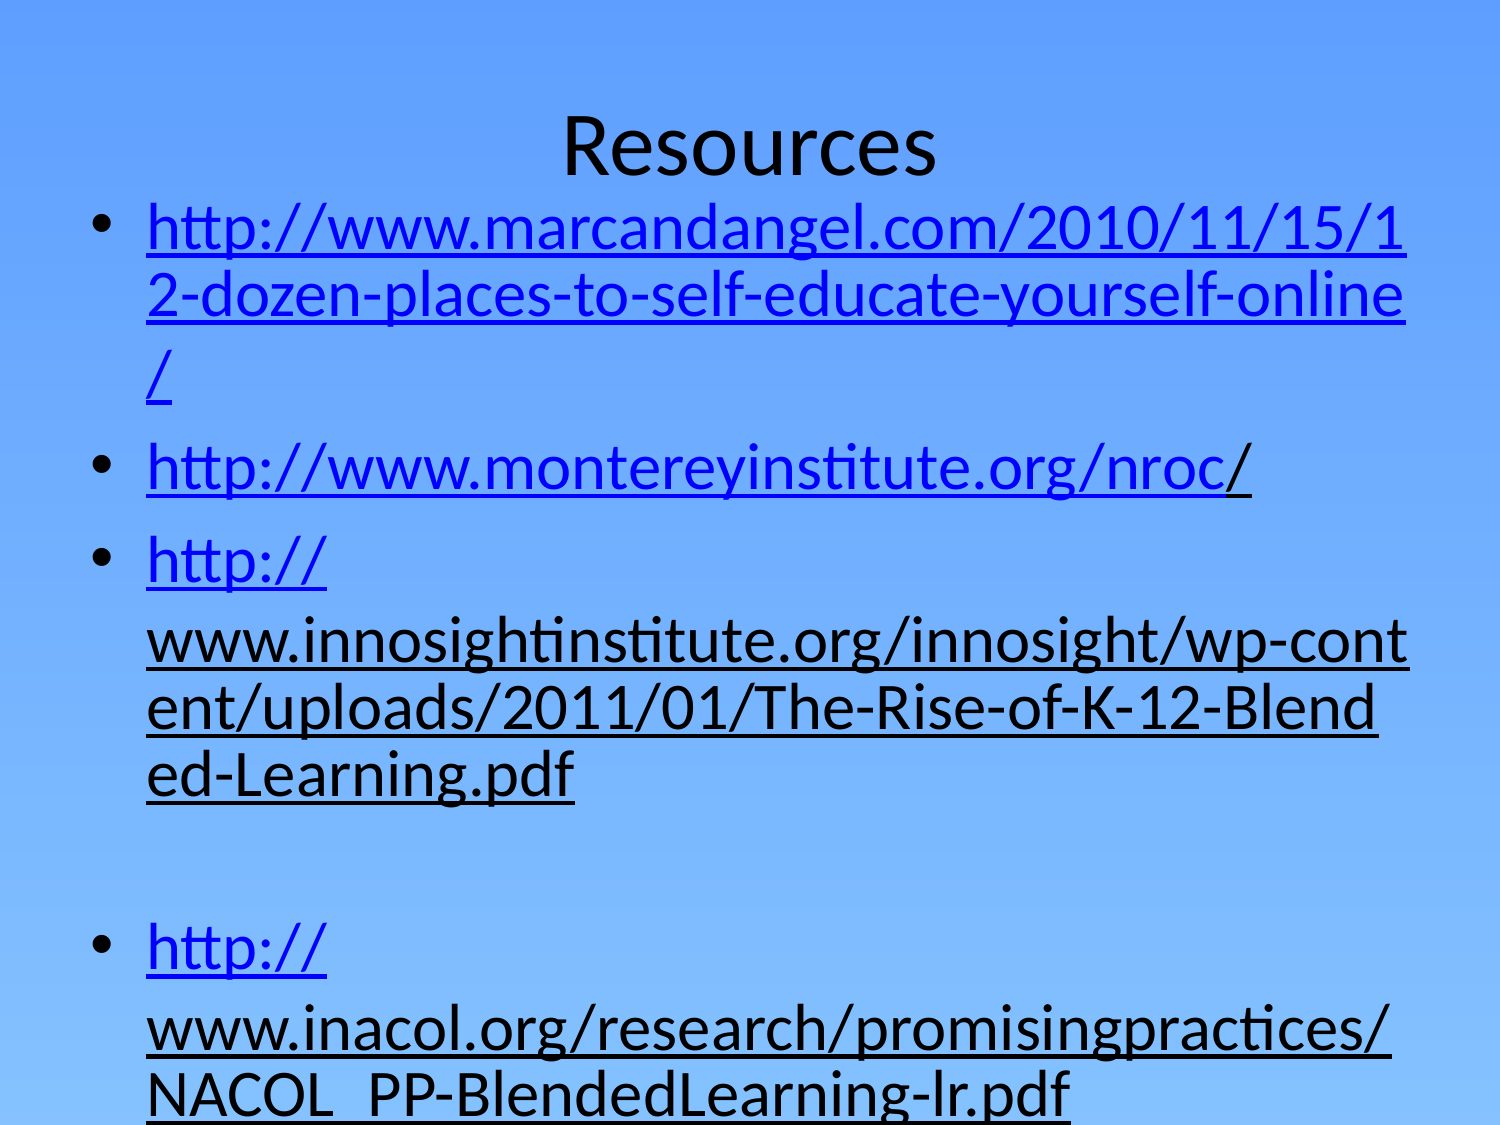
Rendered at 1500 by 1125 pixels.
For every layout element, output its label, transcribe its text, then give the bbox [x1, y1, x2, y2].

title Resources [75, 45, 1425, 174]
list http://www.marcandangel.com/2010/11/15/12-dozen-places-to-self-educate-yourself-online/ http://www.montereyinstitute.org/nroc/ http://www.innosightinstitute.org/innosight/wp-content/uploads/2011/01/The-Rise-of-K-12-Blended-Learning.pdf http://www.inacol.org/research/promisingpractices/NACOL_PP-BlendedLearning-lr.pdf [75, 174, 1425, 1050]
